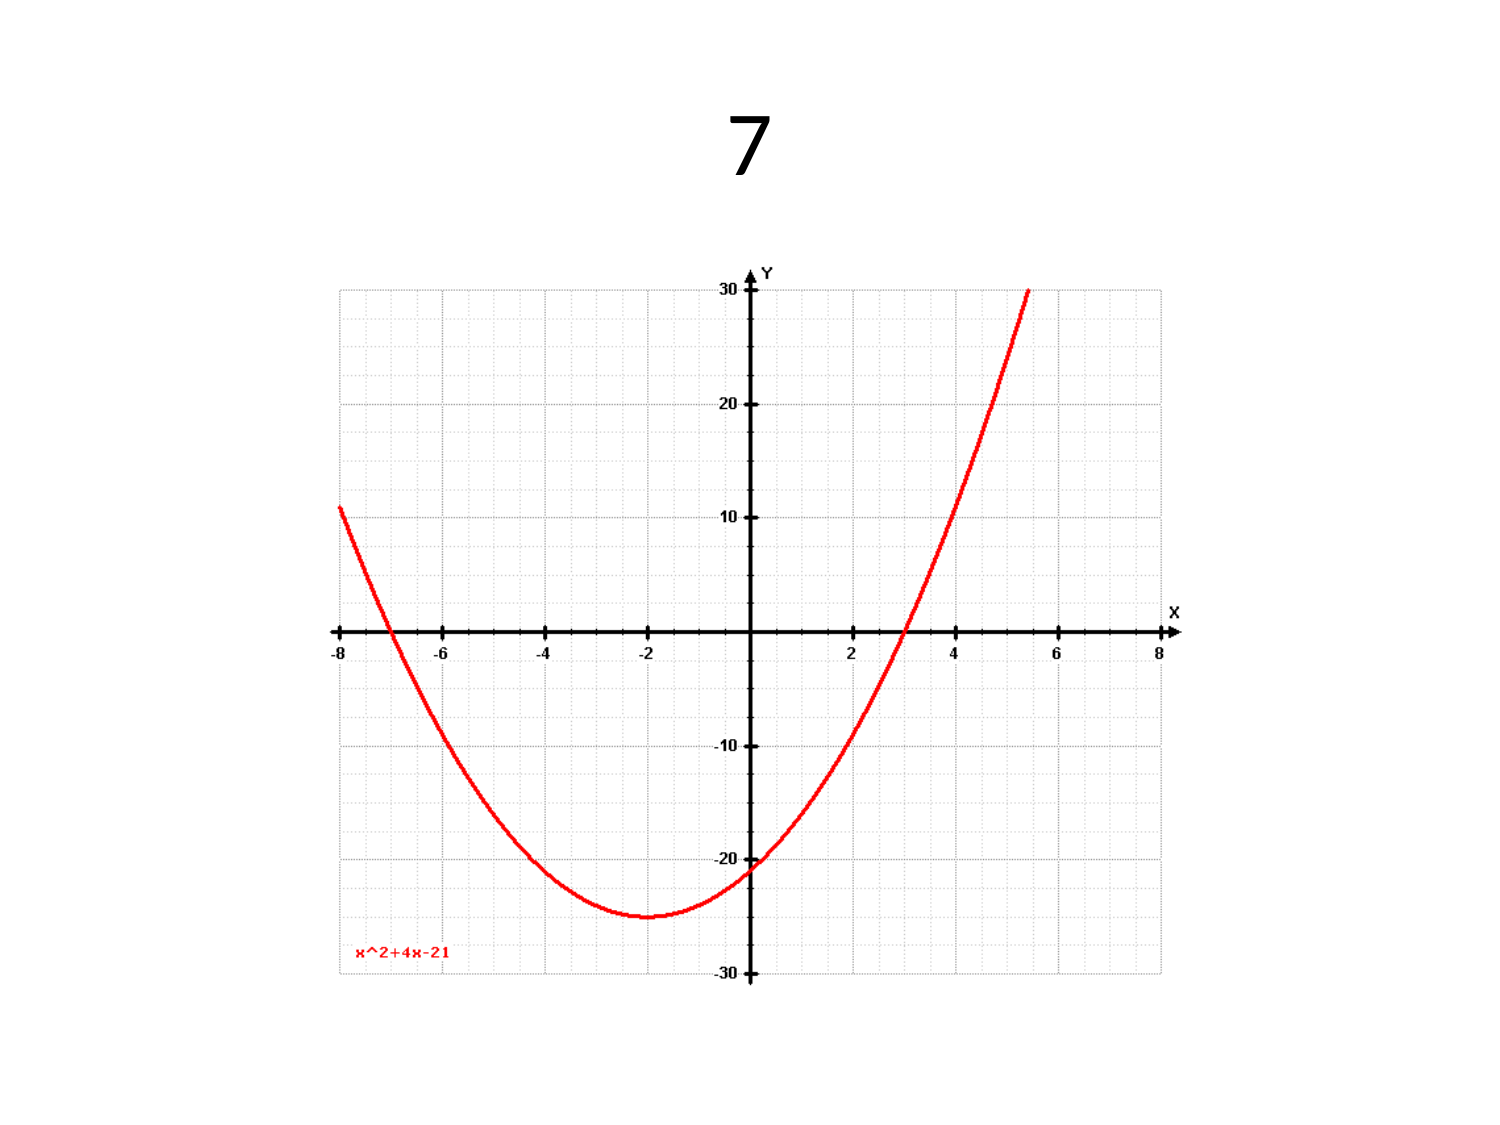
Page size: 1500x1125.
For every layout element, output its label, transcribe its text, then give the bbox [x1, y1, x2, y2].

title 7 [75, 45, 1425, 233]
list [309, 262, 1191, 1006]
